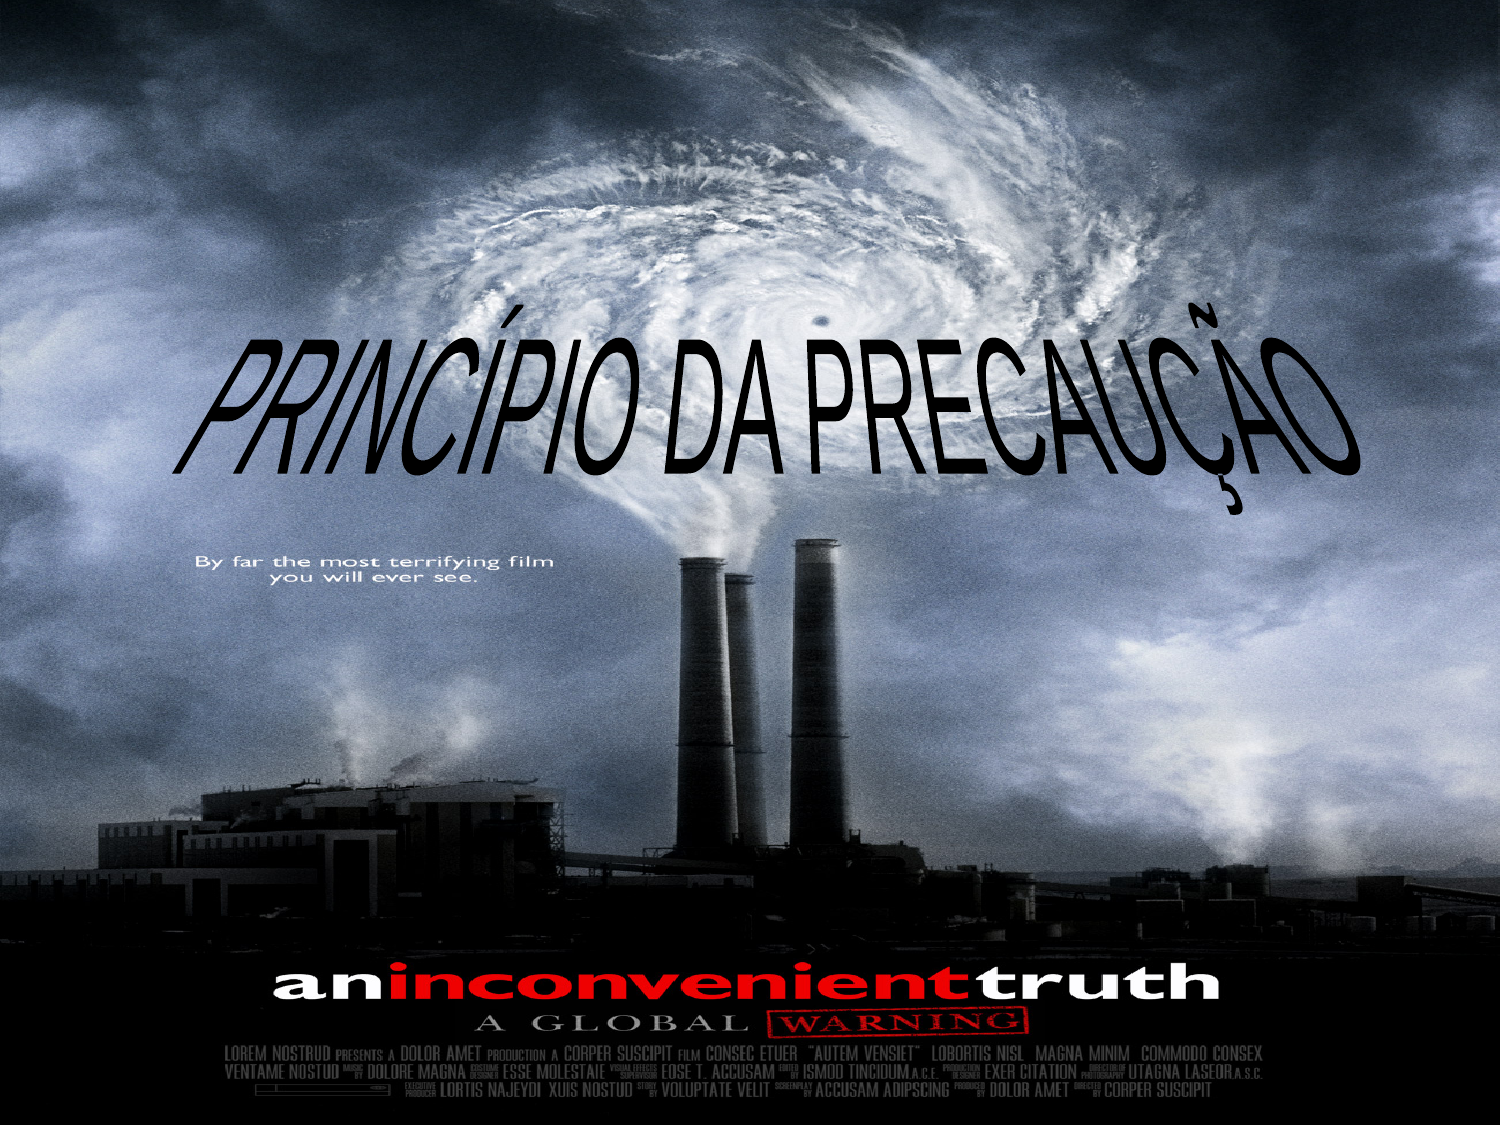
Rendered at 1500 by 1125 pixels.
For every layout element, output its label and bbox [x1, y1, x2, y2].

list [0, 0, 1500, 1125]
